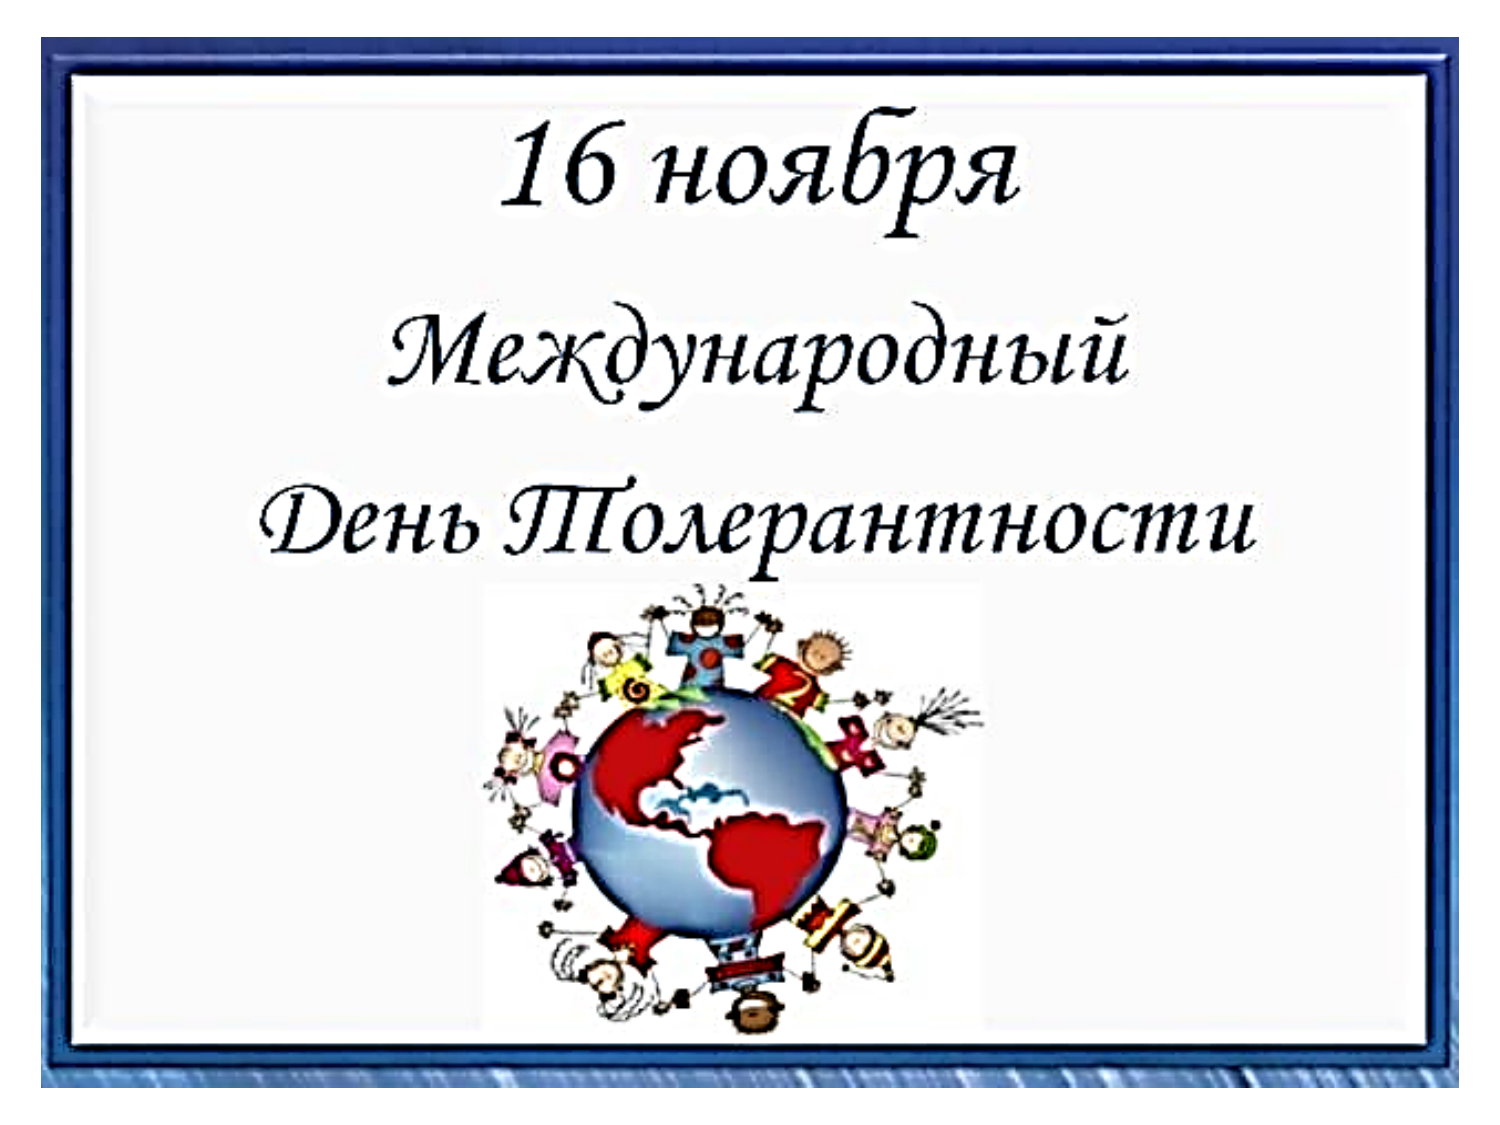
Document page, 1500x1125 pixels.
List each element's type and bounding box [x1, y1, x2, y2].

picture [41, 37, 1459, 1088]
